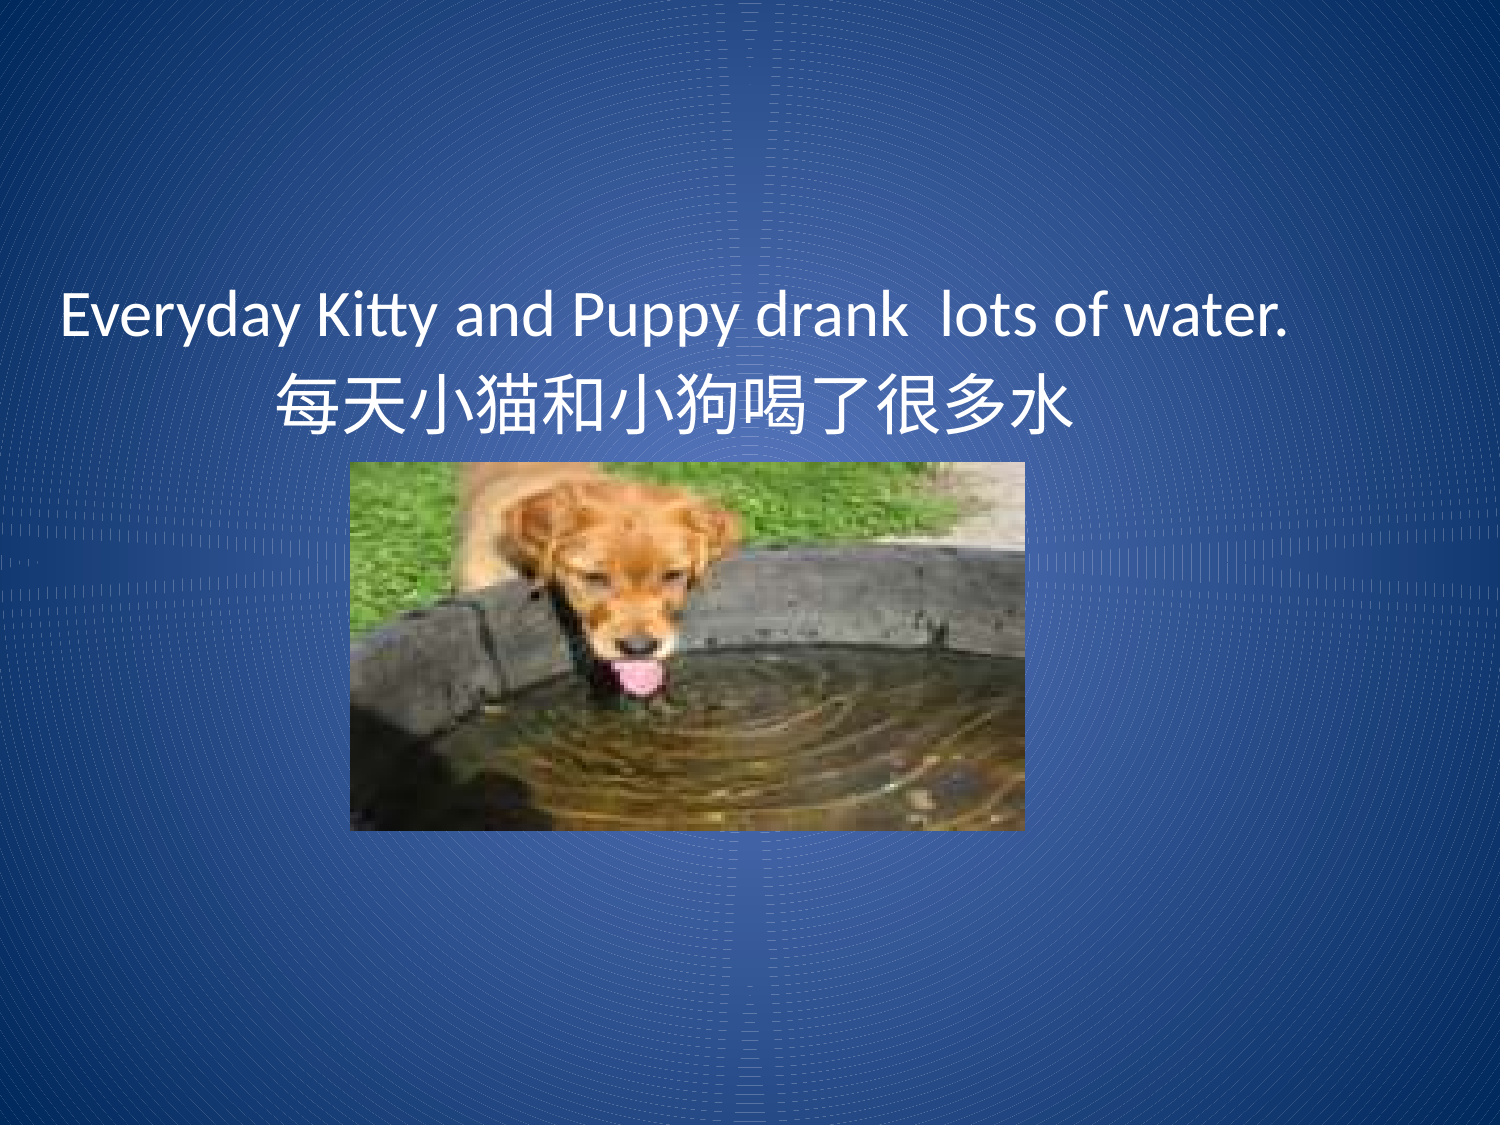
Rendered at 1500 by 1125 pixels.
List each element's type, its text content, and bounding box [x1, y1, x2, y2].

list Everyday Kitty and Puppy drank lots of water. 每天小猫和小狗喝了很多水 [0, 262, 1351, 1006]
picture [349, 462, 1026, 831]
